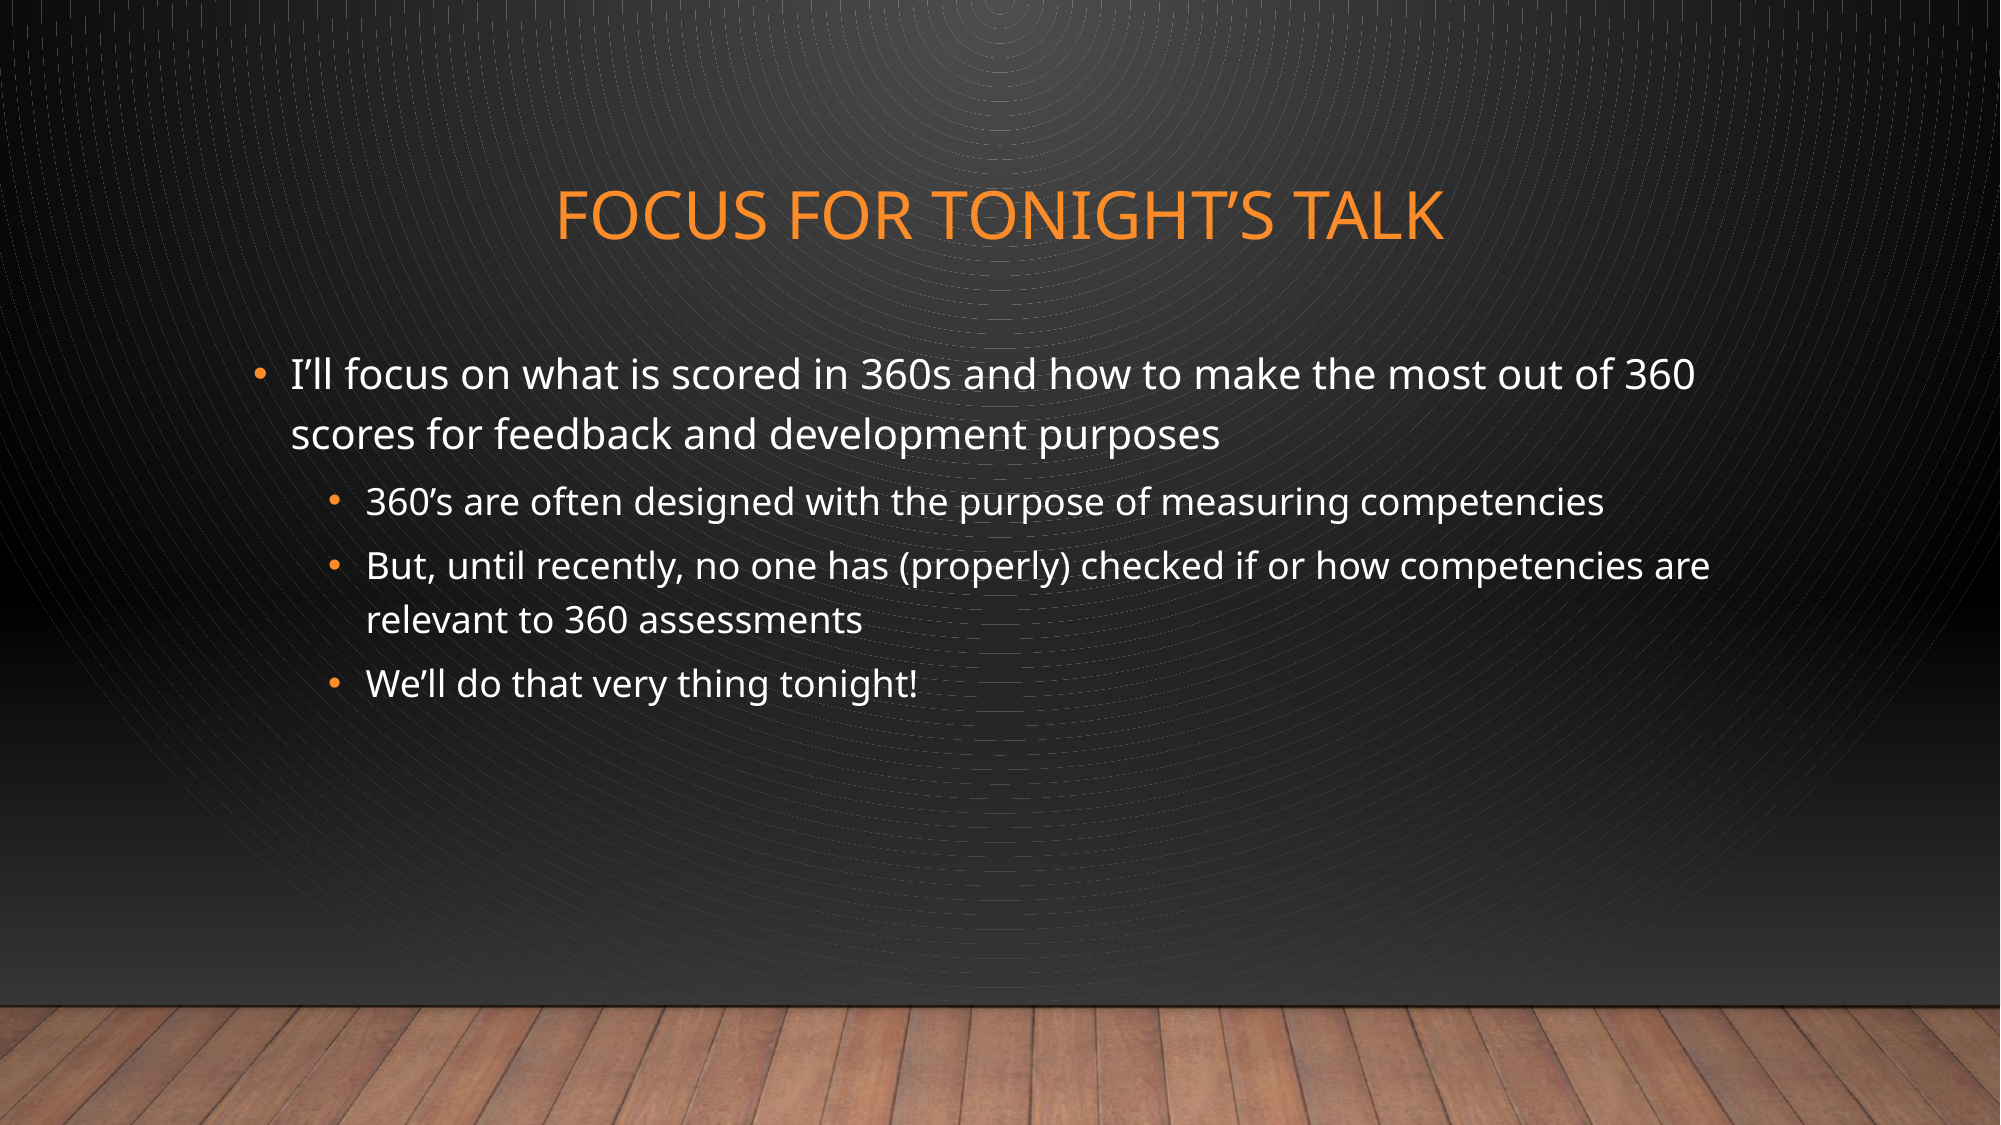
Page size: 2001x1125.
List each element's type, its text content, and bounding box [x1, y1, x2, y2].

title Focus for Tonight’s Talk [238, 131, 1763, 305]
list I’ll focus on what is scored in 360s and how to make the most out of 360 scores for feedback and development purposes 360’s are often designed with the purpose of measuring competencies But, until recently, no one has (properly) checked if or how competencies are relevant to 360 assessments We’ll do that very thing tonight! [238, 330, 1763, 897]
picture [0, 1005, 2000, 1125]
